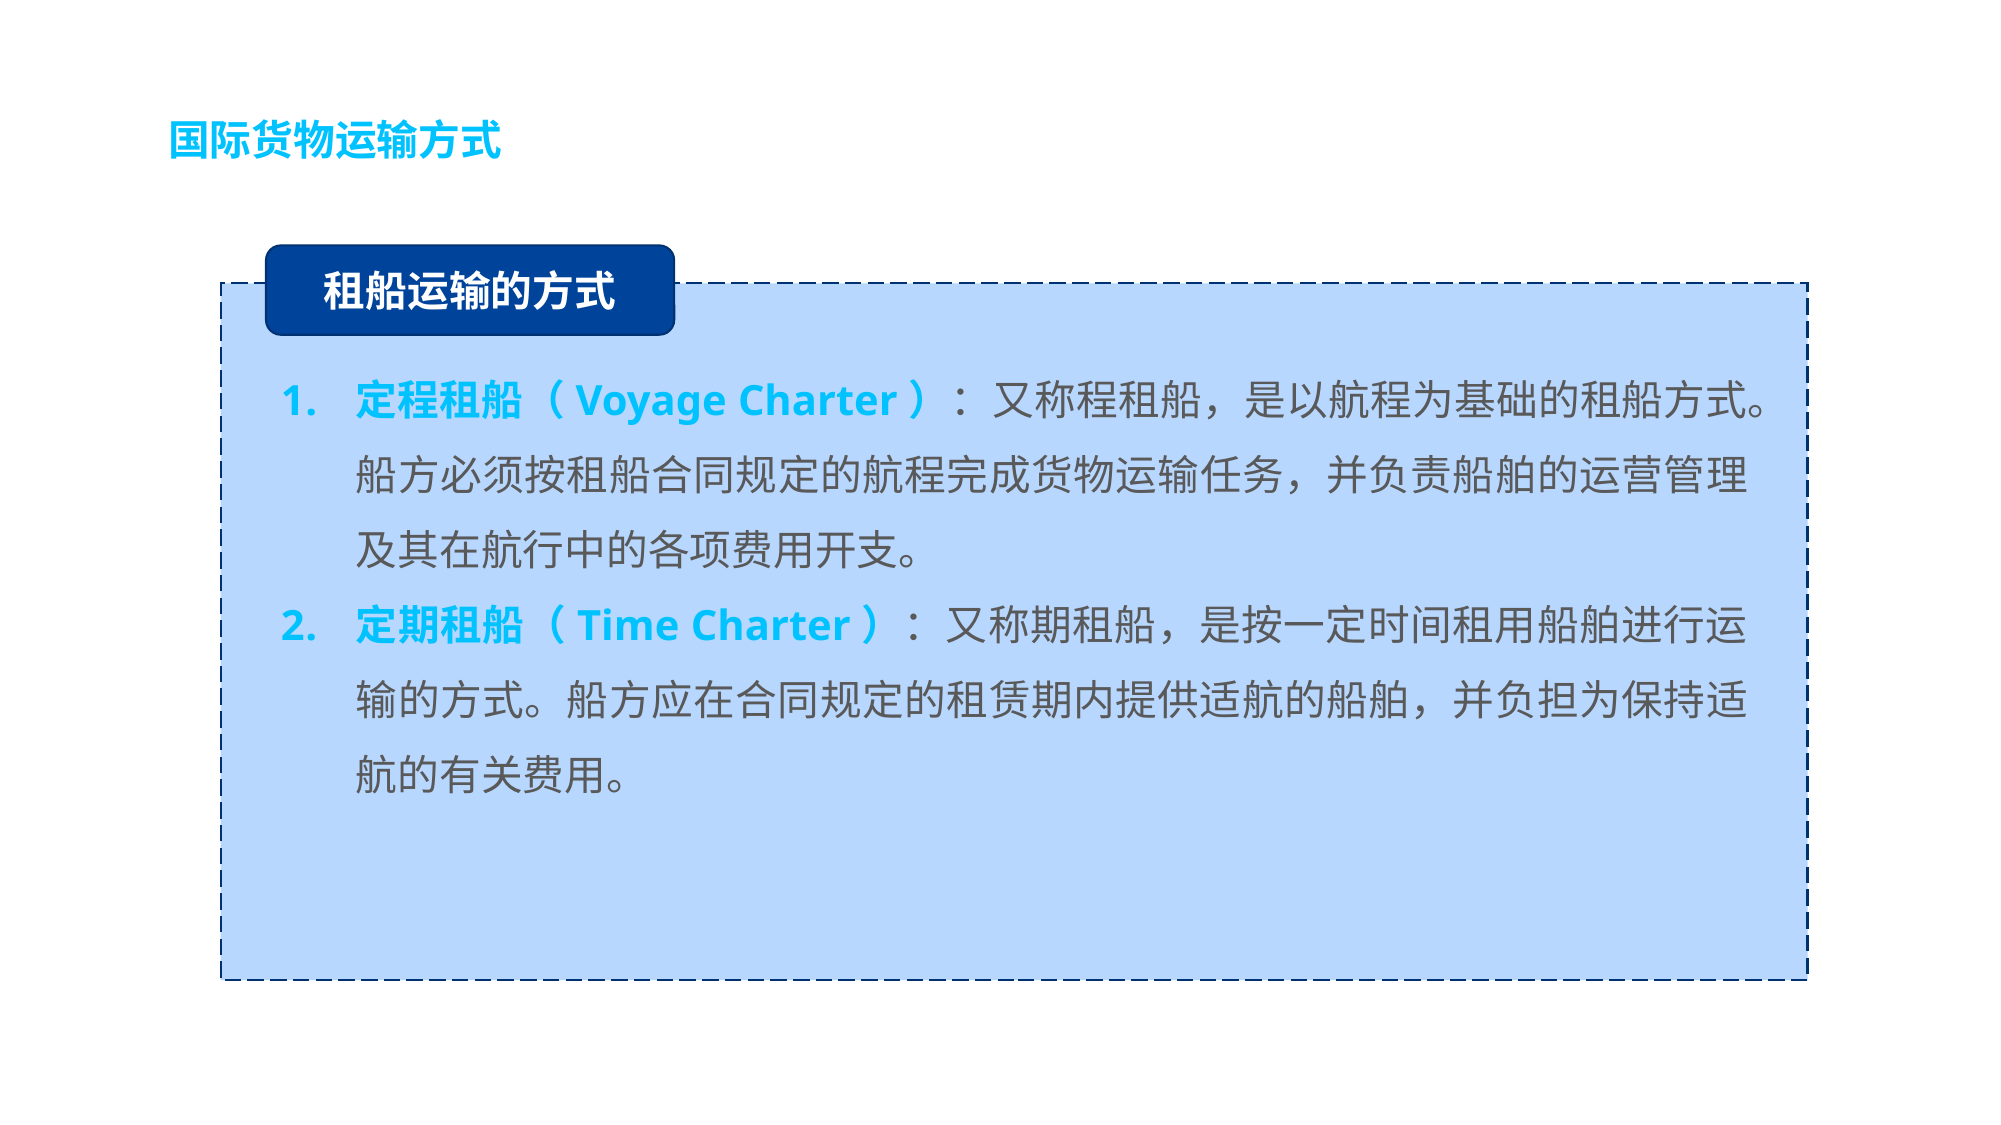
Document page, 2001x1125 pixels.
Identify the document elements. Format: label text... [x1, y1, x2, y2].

text_box [220, 282, 1809, 981]
text_box 定程租船（Voyage Charter）：又称程租船，是以航程为基础的租船方式。船方必须按租船合同规定的航程完成货物运输任务，并负责船舶的运营管理及其在航行中的各项费用开支。 定期租船（Time Charter）：又称期租船，是按一定时间租用船舶进行运输的方式。船方应在合同规定的租赁期内提供适航的船舶，并负担为保持适航的有关费用。 [265, 341, 1763, 807]
text_box 租船运输的方式 [264, 244, 676, 336]
text_box 国际货物运输方式 [153, 106, 860, 172]
